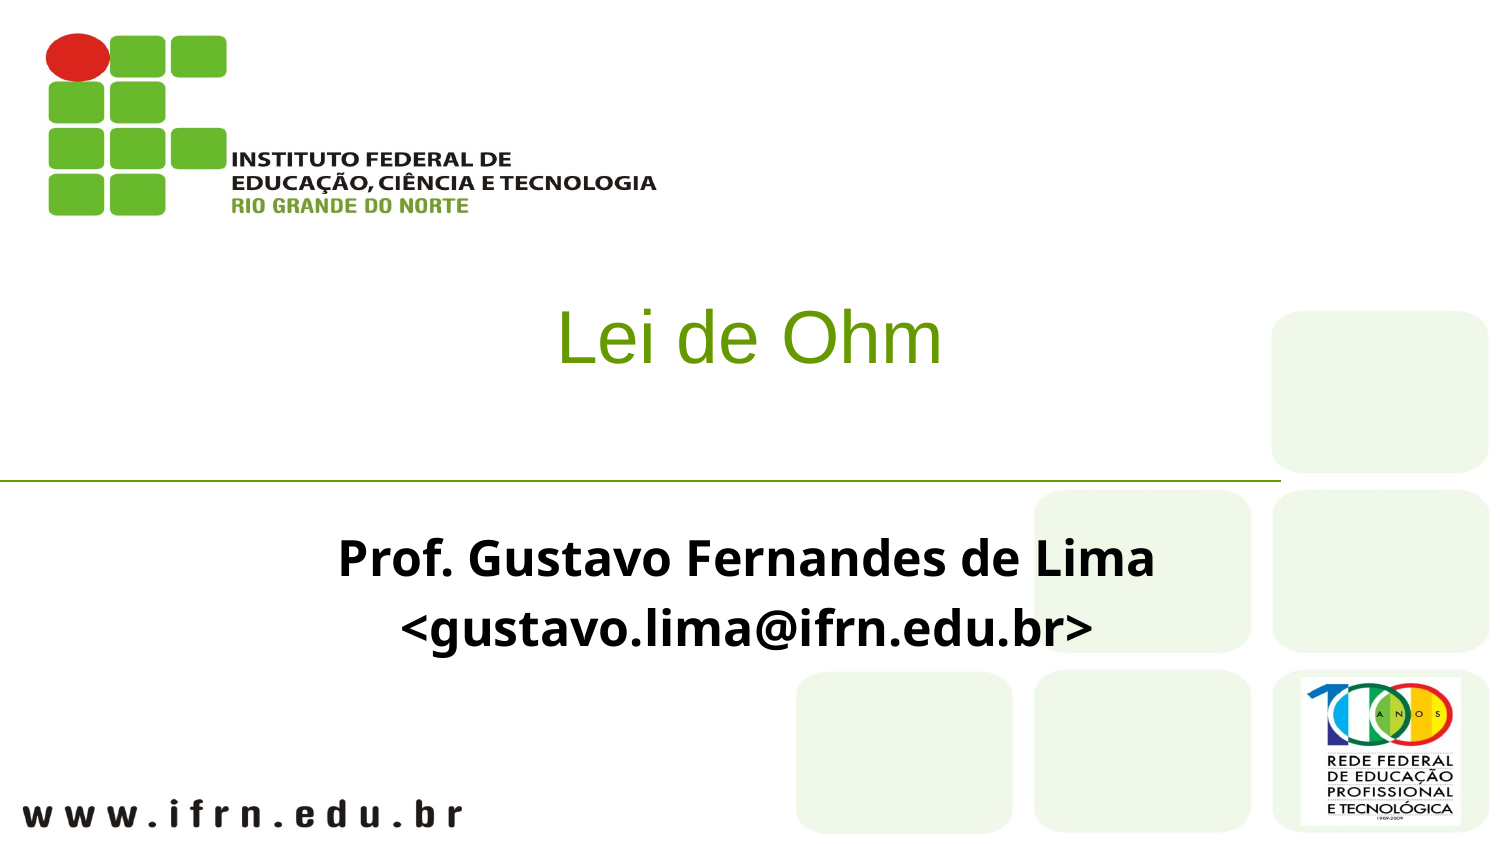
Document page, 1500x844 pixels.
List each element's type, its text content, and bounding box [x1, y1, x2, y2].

picture [0, 430, 1500, 843]
picture [23, 17, 678, 232]
subtitle Prof. Gustavo Fernandes de Lima <gustavo.lima@ifrn.edu.br> [222, 518, 1273, 651]
title Lei de Ohm [0, 237, 1500, 430]
